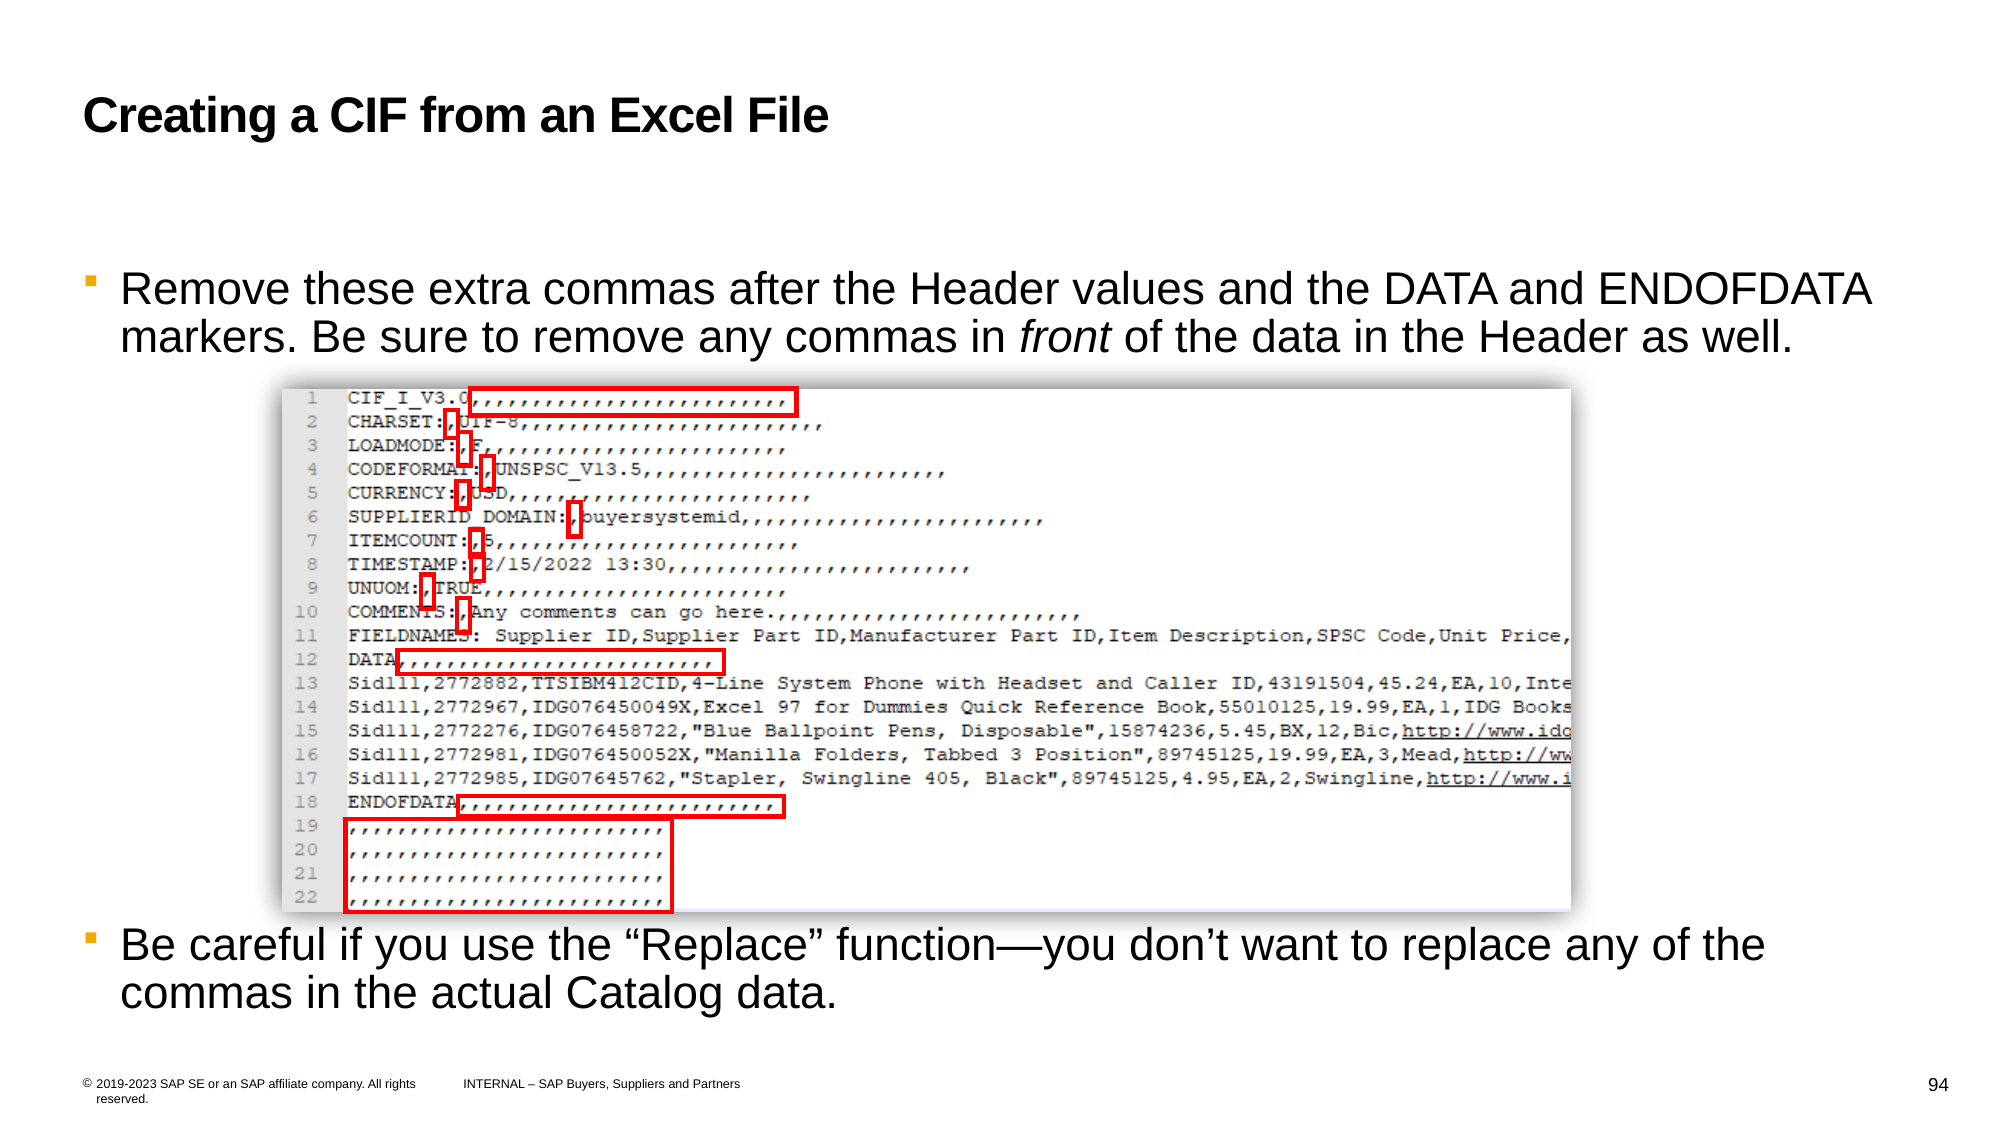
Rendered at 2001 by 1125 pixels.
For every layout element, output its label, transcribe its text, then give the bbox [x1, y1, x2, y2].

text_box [282, 388, 1571, 912]
title Creating a CIF from an Excel File [82, 82, 1918, 144]
list Remove these extra commas after the Header values and the DATA and ENDOFDATA markers. Be sure to remove any commas in front of the data in the Header as well. Be careful if you use the “Replace” function—you don’t want to replace any of the commas in the actual Catalog data. [82, 265, 1918, 1040]
